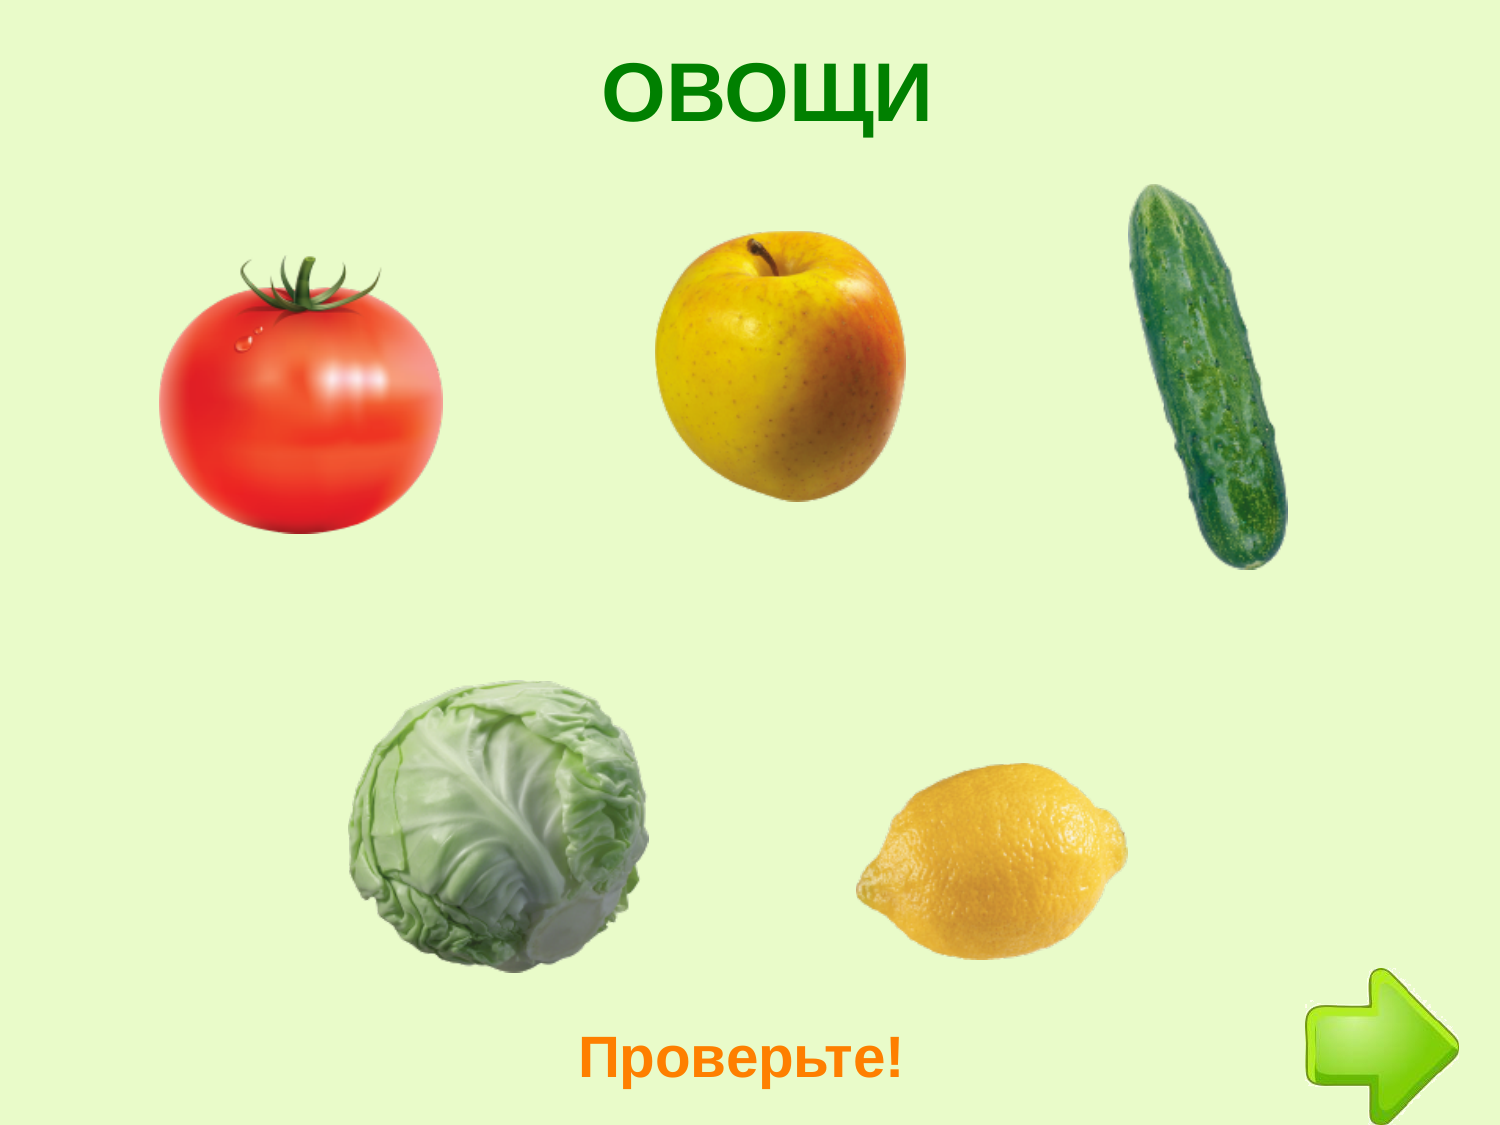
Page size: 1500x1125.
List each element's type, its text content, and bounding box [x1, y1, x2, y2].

picture [348, 680, 649, 973]
picture [856, 763, 1128, 960]
picture [1305, 968, 1459, 1125]
picture [1128, 184, 1288, 570]
text_box ОВОЩИ [490, 31, 1046, 146]
picture [655, 231, 906, 502]
text_box Проверьте! [490, 1011, 1010, 1097]
picture [159, 255, 443, 534]
